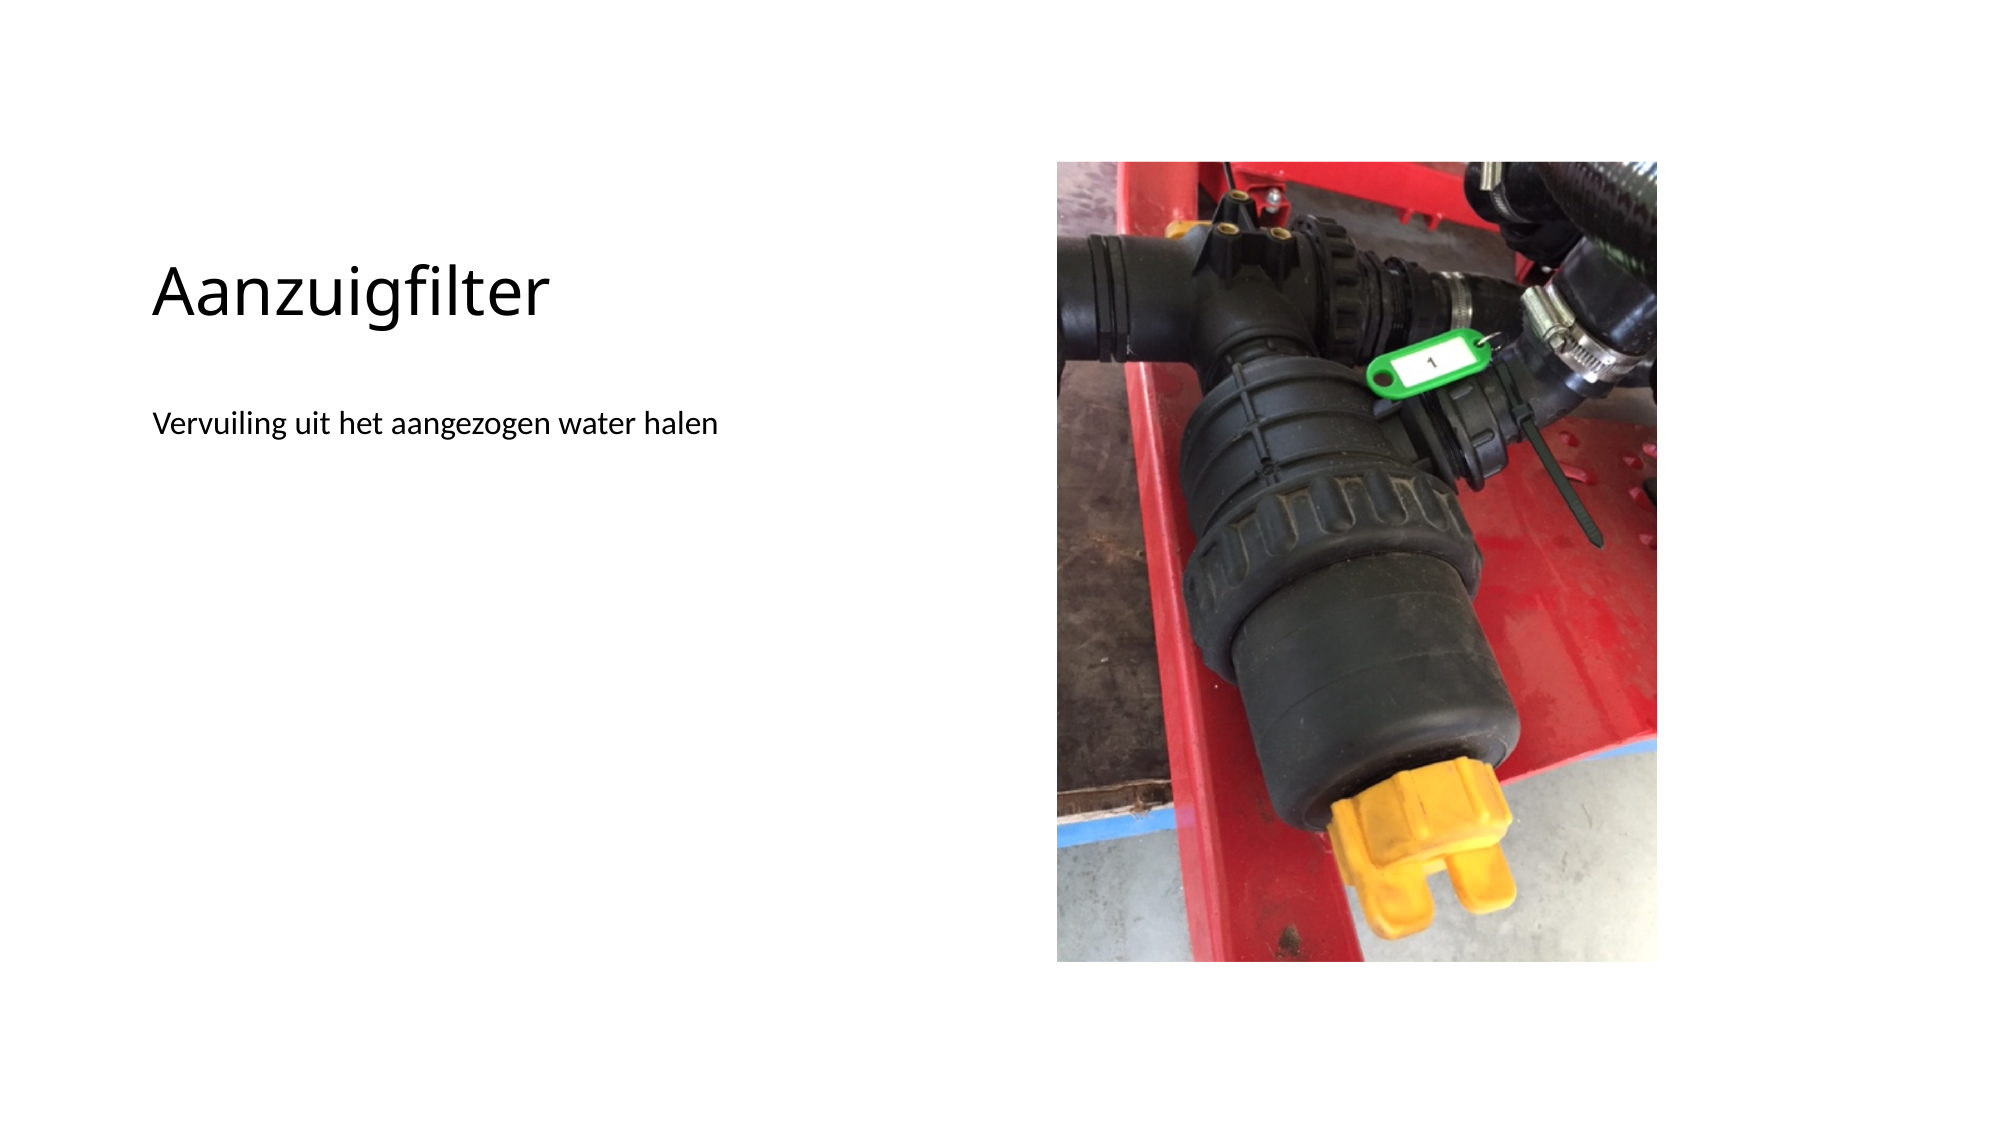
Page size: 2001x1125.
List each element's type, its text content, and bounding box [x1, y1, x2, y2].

title Aanzuigfilter [137, 75, 783, 337]
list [956, 261, 1757, 862]
picture [1057, 862, 1657, 961]
picture [1057, 163, 1657, 261]
list Vervuiling uit het aangezogen water halen [137, 337, 783, 963]
